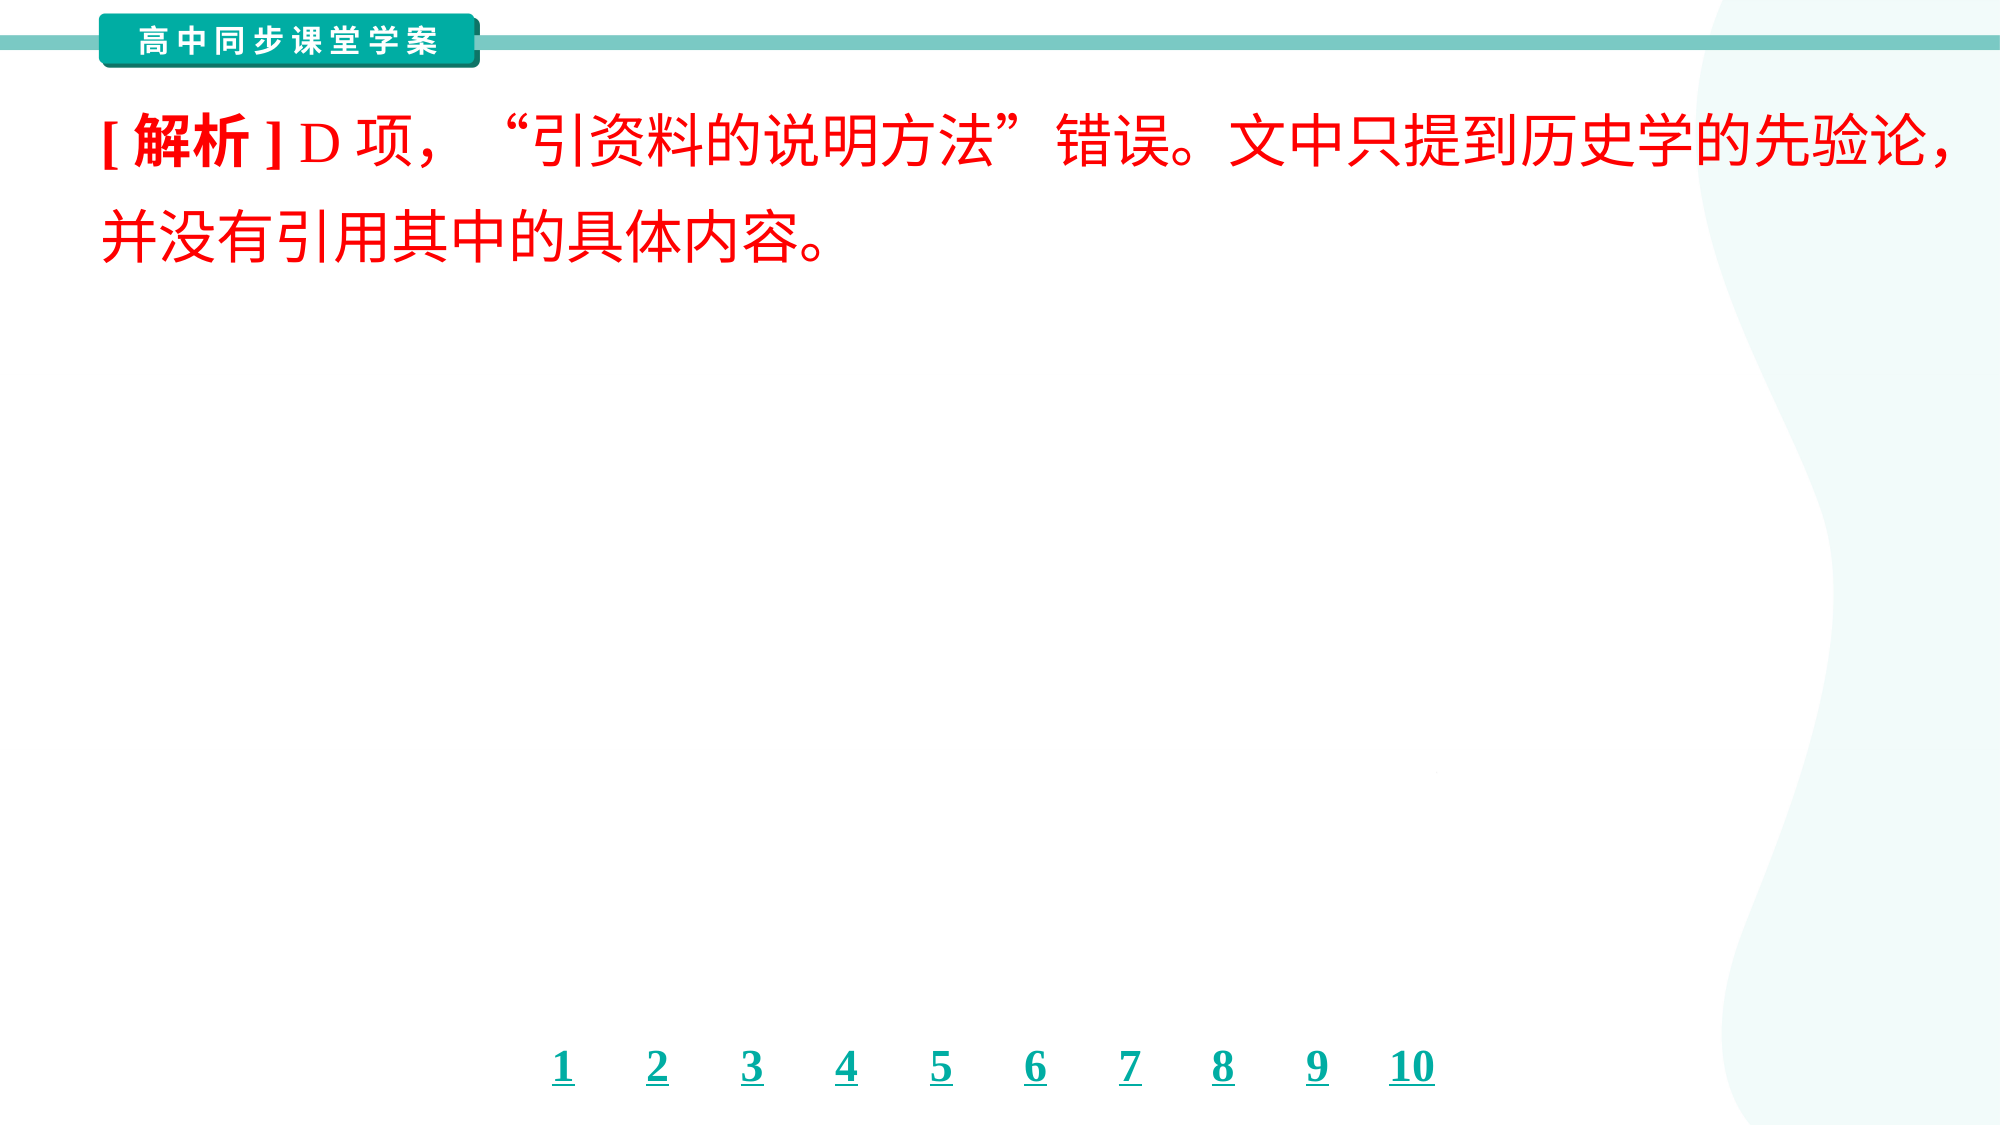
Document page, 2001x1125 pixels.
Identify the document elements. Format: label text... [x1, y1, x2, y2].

picture [0, 0, 2000, 1125]
text_box [解析] D项，“引资料的说明方法”错误。文中只提到历史学的先验论， 并没有引用其中的具体内容。 [100, 76, 1899, 262]
